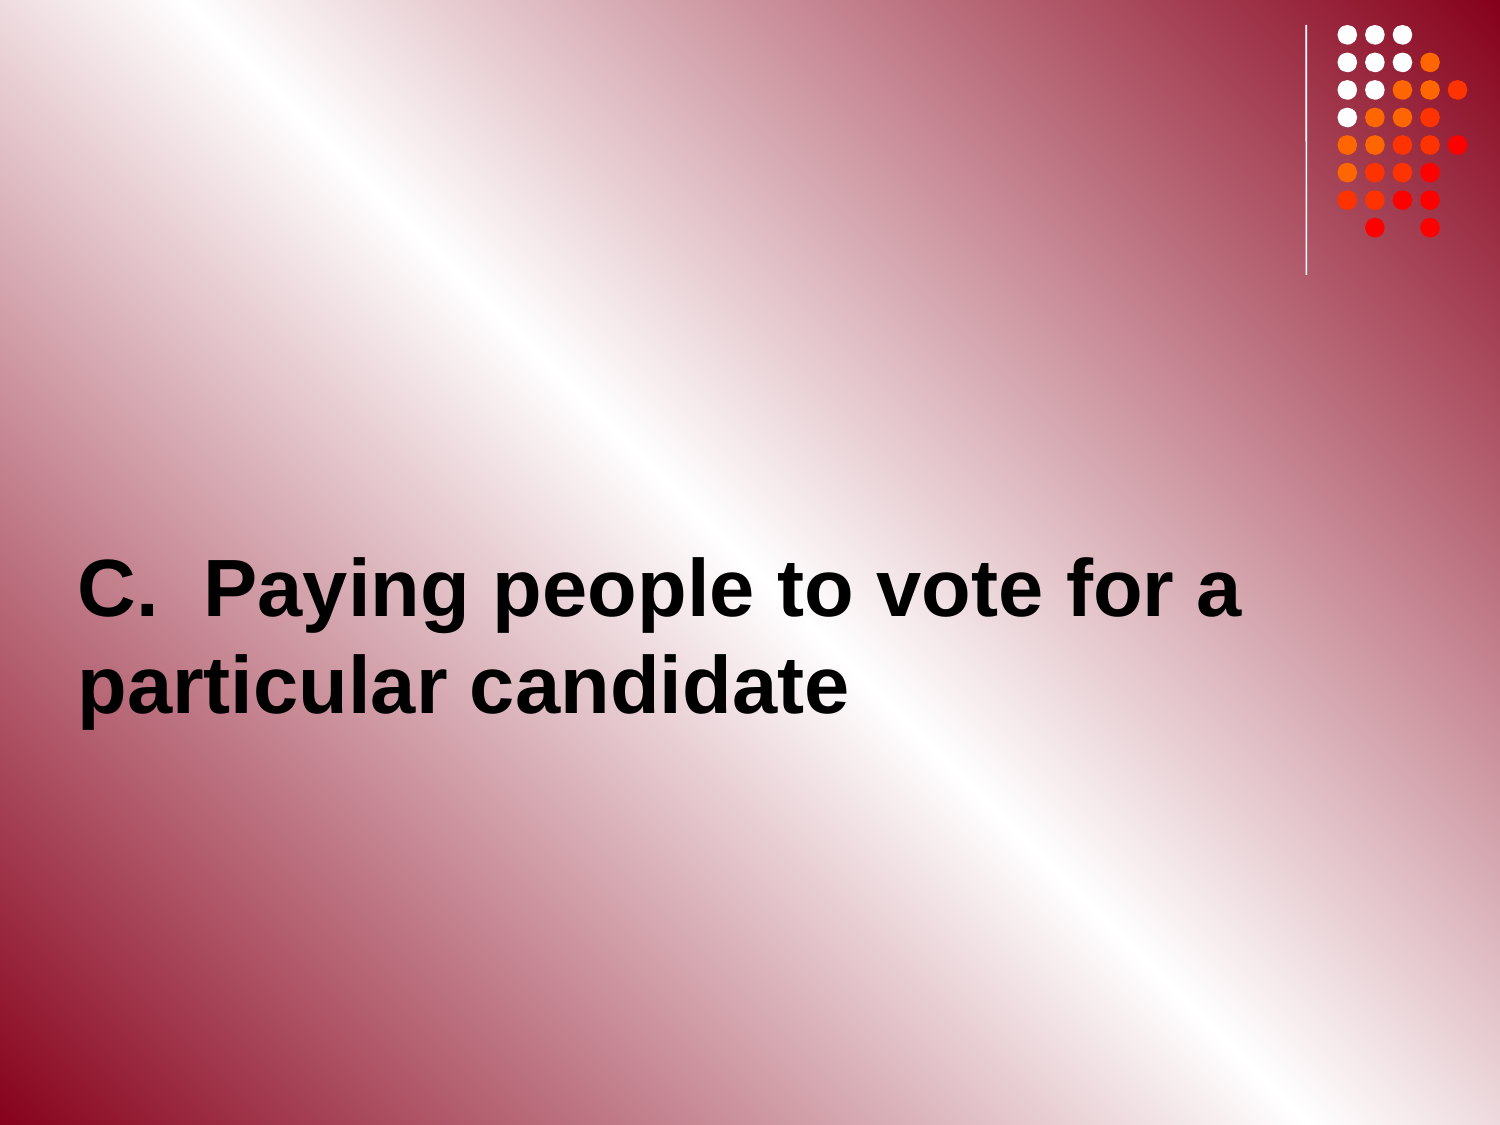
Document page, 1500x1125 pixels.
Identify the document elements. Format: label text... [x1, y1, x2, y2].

title C. Paying people to vote for a particular candidate [62, 525, 1300, 738]
